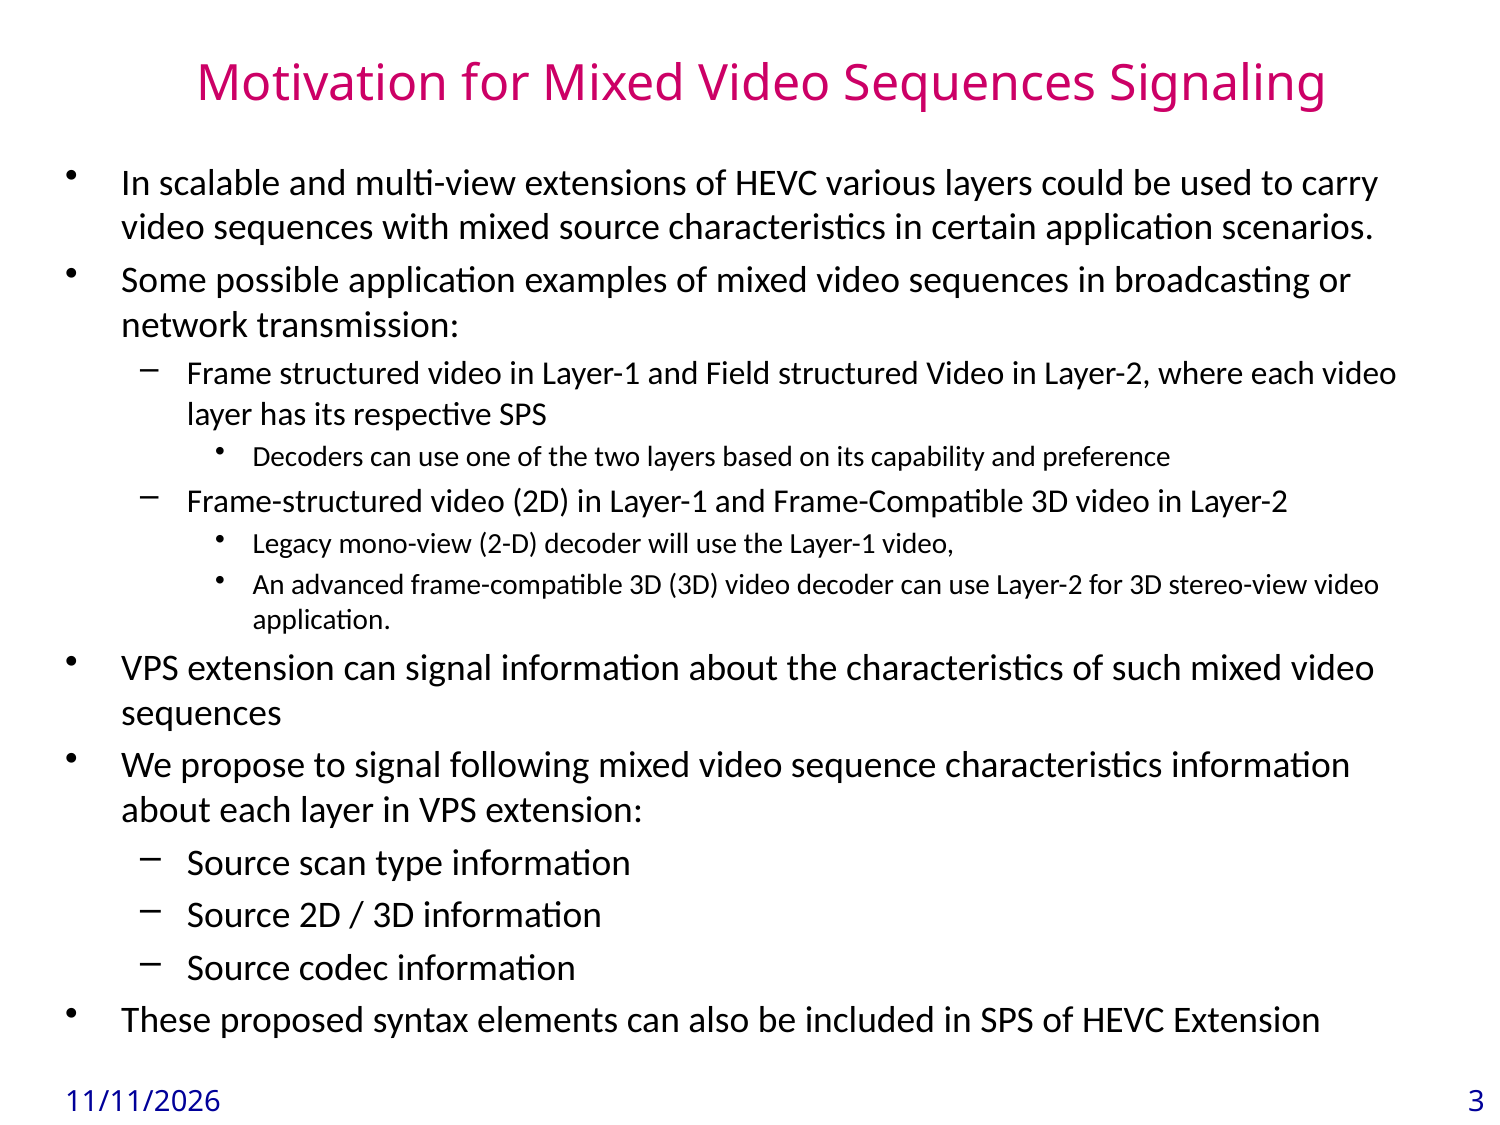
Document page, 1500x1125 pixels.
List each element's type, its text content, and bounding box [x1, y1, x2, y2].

title Motivation for Mixed Video Sequences Signaling [62, 42, 1463, 119]
list In scalable and multi-view extensions of HEVC various layers could be used to carry video sequences with mixed source characteristics in certain application scenarios. Some possible application examples of mixed video sequences in broadcasting or network transmission: Frame structured video in Layer-1 and Field structured Video in Layer-2, where each video layer has its respective SPS Decoders can use one of the two layers based on its capability and preference Frame-structured video (2D) in Layer-1 and Frame-Compatible 3D video in Layer-2 Legacy mono-view (2-D) decoder will use the Layer-1 video, An advanced frame-compatible 3D (3D) video decoder can use Layer-2 for 3D stereo-view video application. VPS extension can signal information about the characteristics of such mixed video sequences We propose to signal following mixed video sequence characteristics information about each layer in VPS extension: Source scan type information Source 2D / 3D information Source codec information These proposed syntax elements can also be included in SPS of HEVC Extension [49, 149, 1463, 1076]
slide_number 3 [1224, 1074, 1500, 1125]
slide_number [49, 1074, 363, 1125]
